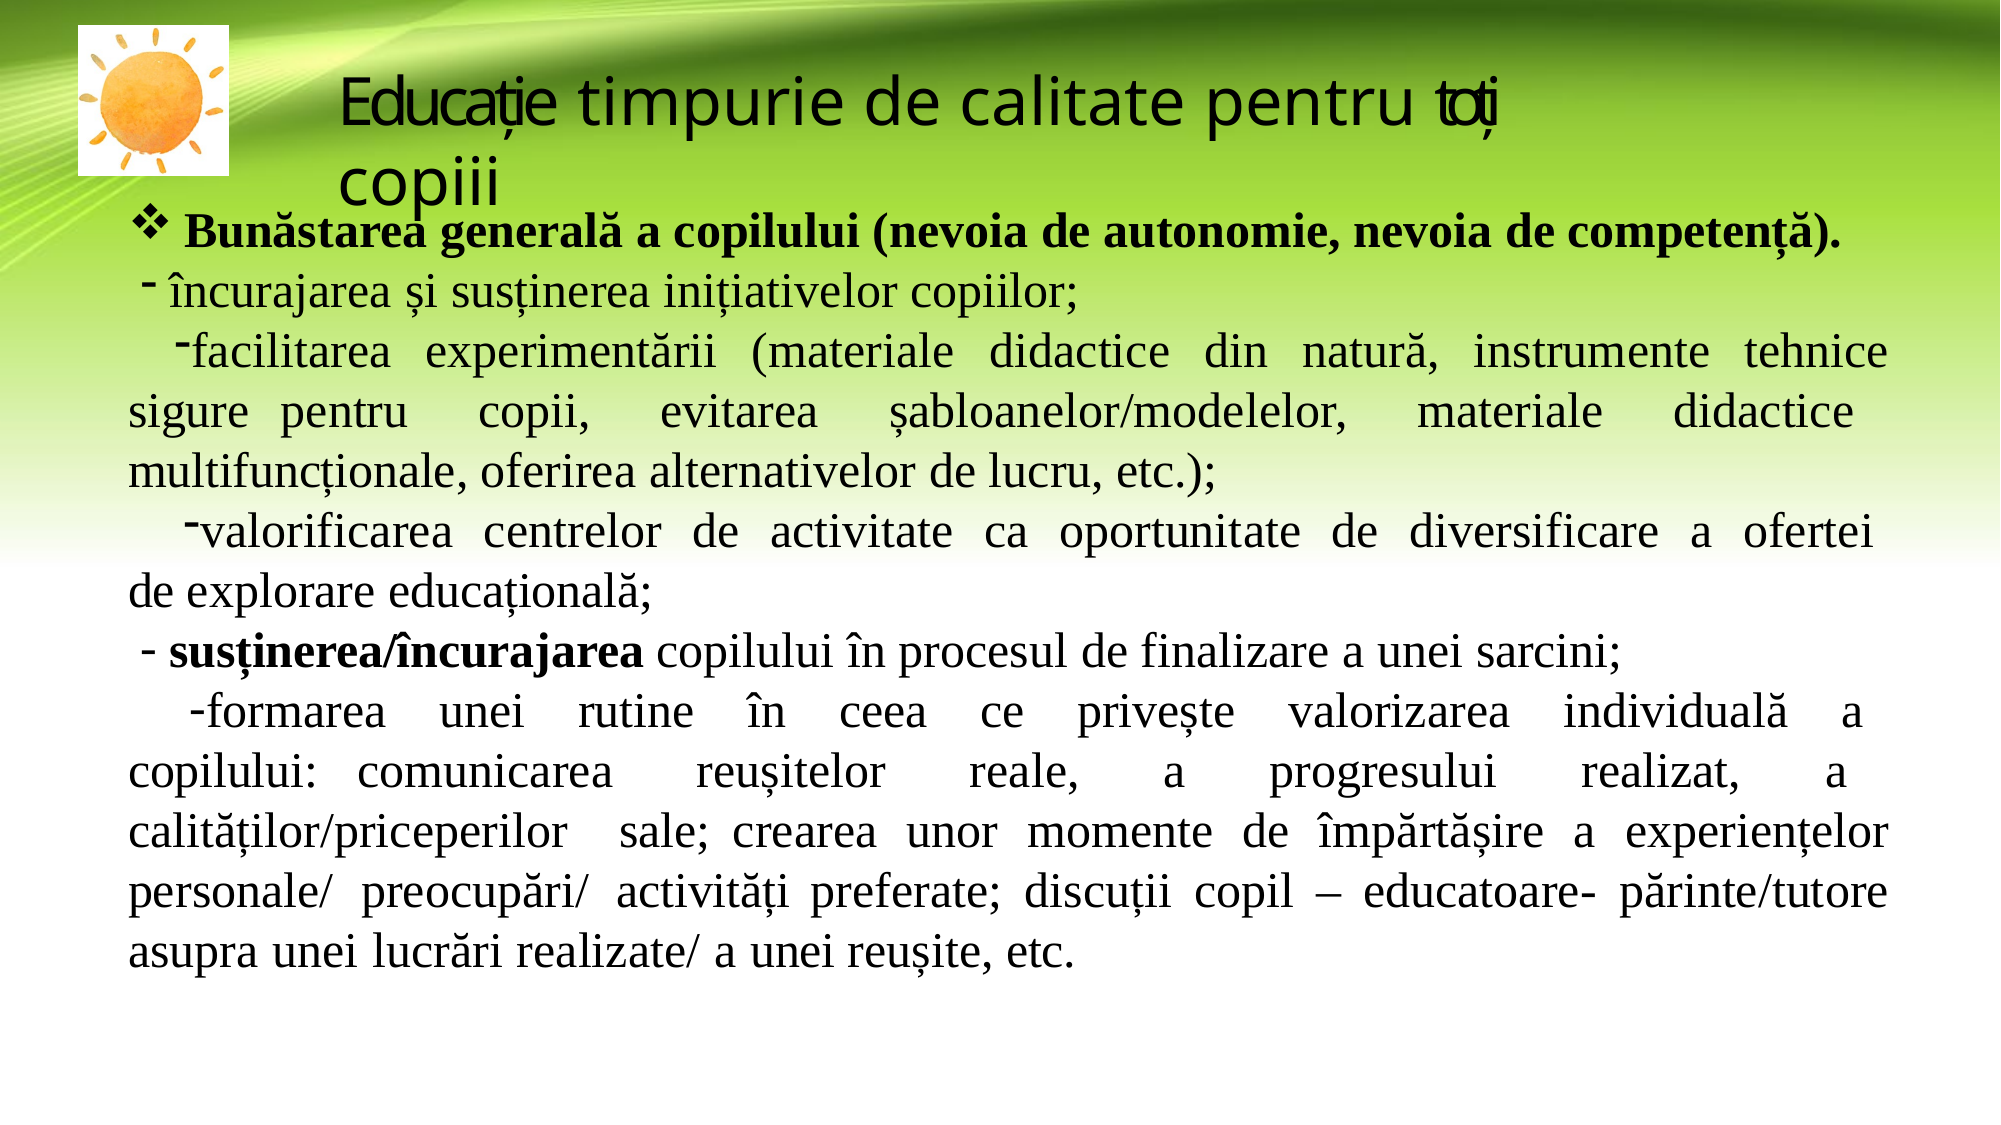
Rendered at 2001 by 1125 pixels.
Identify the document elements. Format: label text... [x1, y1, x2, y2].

picture [0, 0, 2000, 567]
text_box Bunăstarea generală a copilului (nevoia de autonomie, nevoia de competență). încurajarea și susținerea inițiativelor copiilor; facilitarea experimentării (materiale didactice din natură, instrumente tehnice sigure pentru copii, evitarea șabloanelor/modelelor, materiale didactice multifuncționale, oferirea alternativelor de lucru, etc.); valorificarea centrelor de activitate ca oportunitate de diversificare a ofertei de explorare educațională; susținerea/încurajarea copilului în procesul de finalizare a unei sarcini; formarea unei rutine în ceea ce privește valorizarea individuală a copilului: comunicarea reușitelor reale, a progresului realizat, a calităților/priceperilor sale; crearea unor momente de împărtășire a experiențelor personale/ preocupări/ activități preferate; discuții copil – educatoare- părinte/tutore asupra unei lucrări realizate/ a unei reușite, etc. [126, 195, 1891, 978]
title Educație timpurie de calitate pentru toți copiii [335, 56, 1665, 195]
